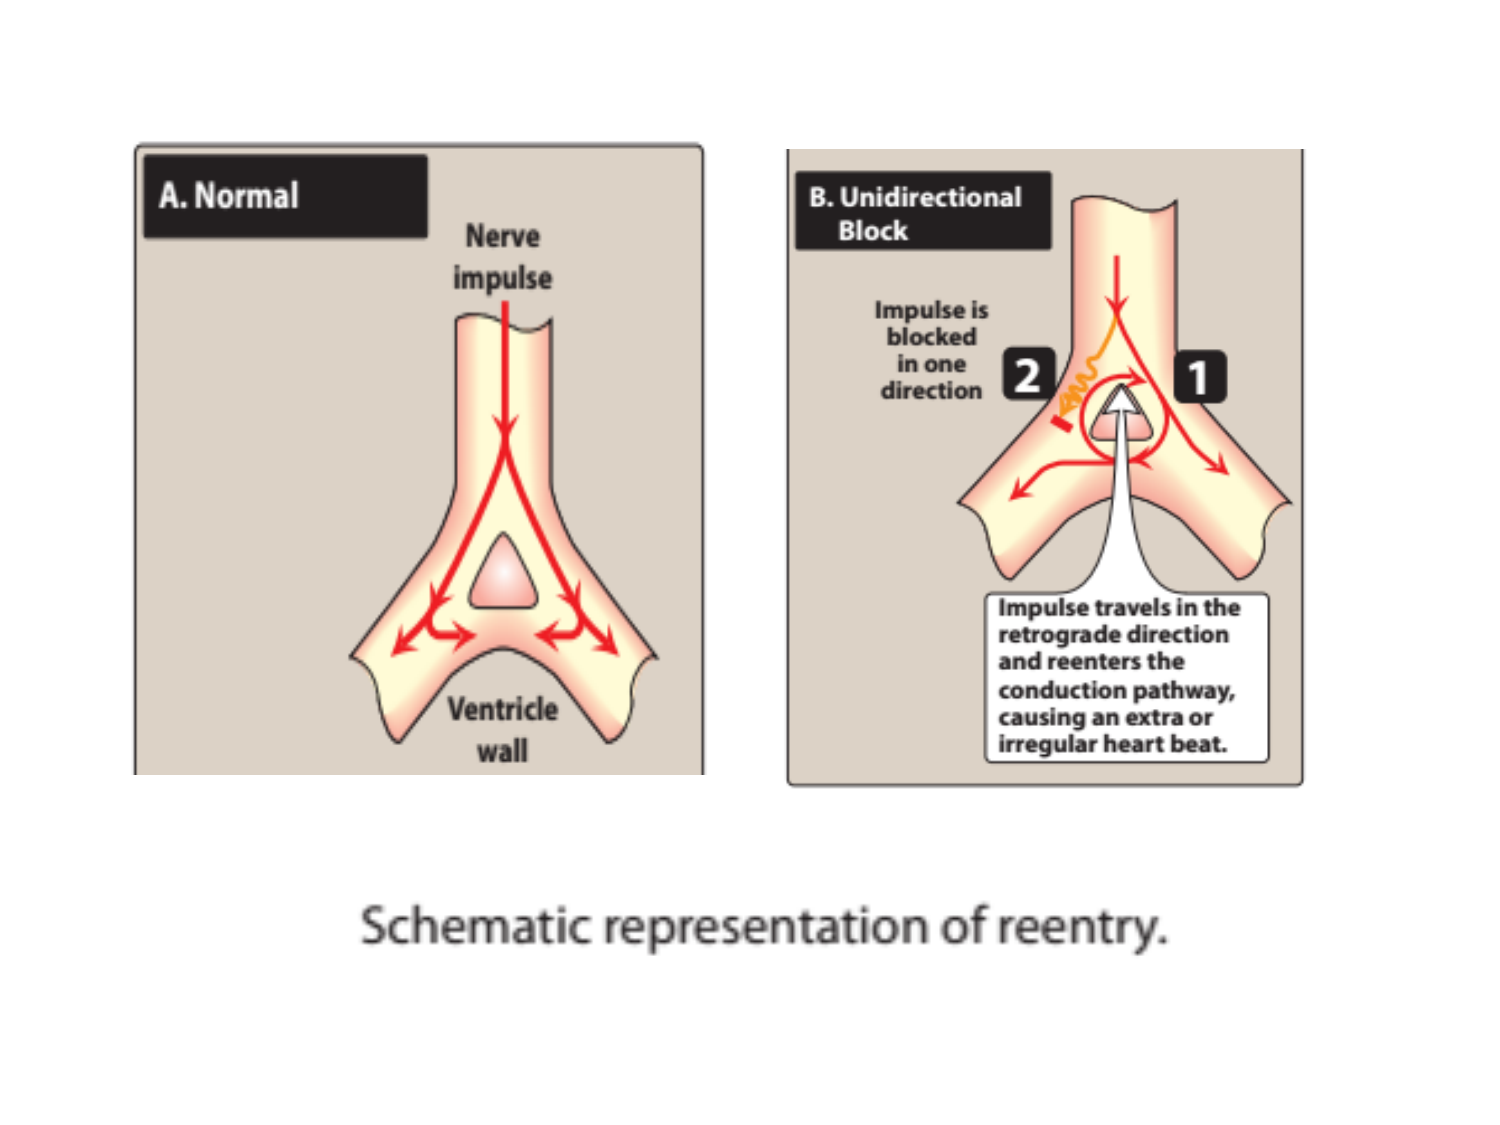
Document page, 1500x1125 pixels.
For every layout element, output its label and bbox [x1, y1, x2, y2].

picture [774, 149, 1313, 793]
picture [352, 899, 1198, 976]
picture [120, 137, 718, 776]
